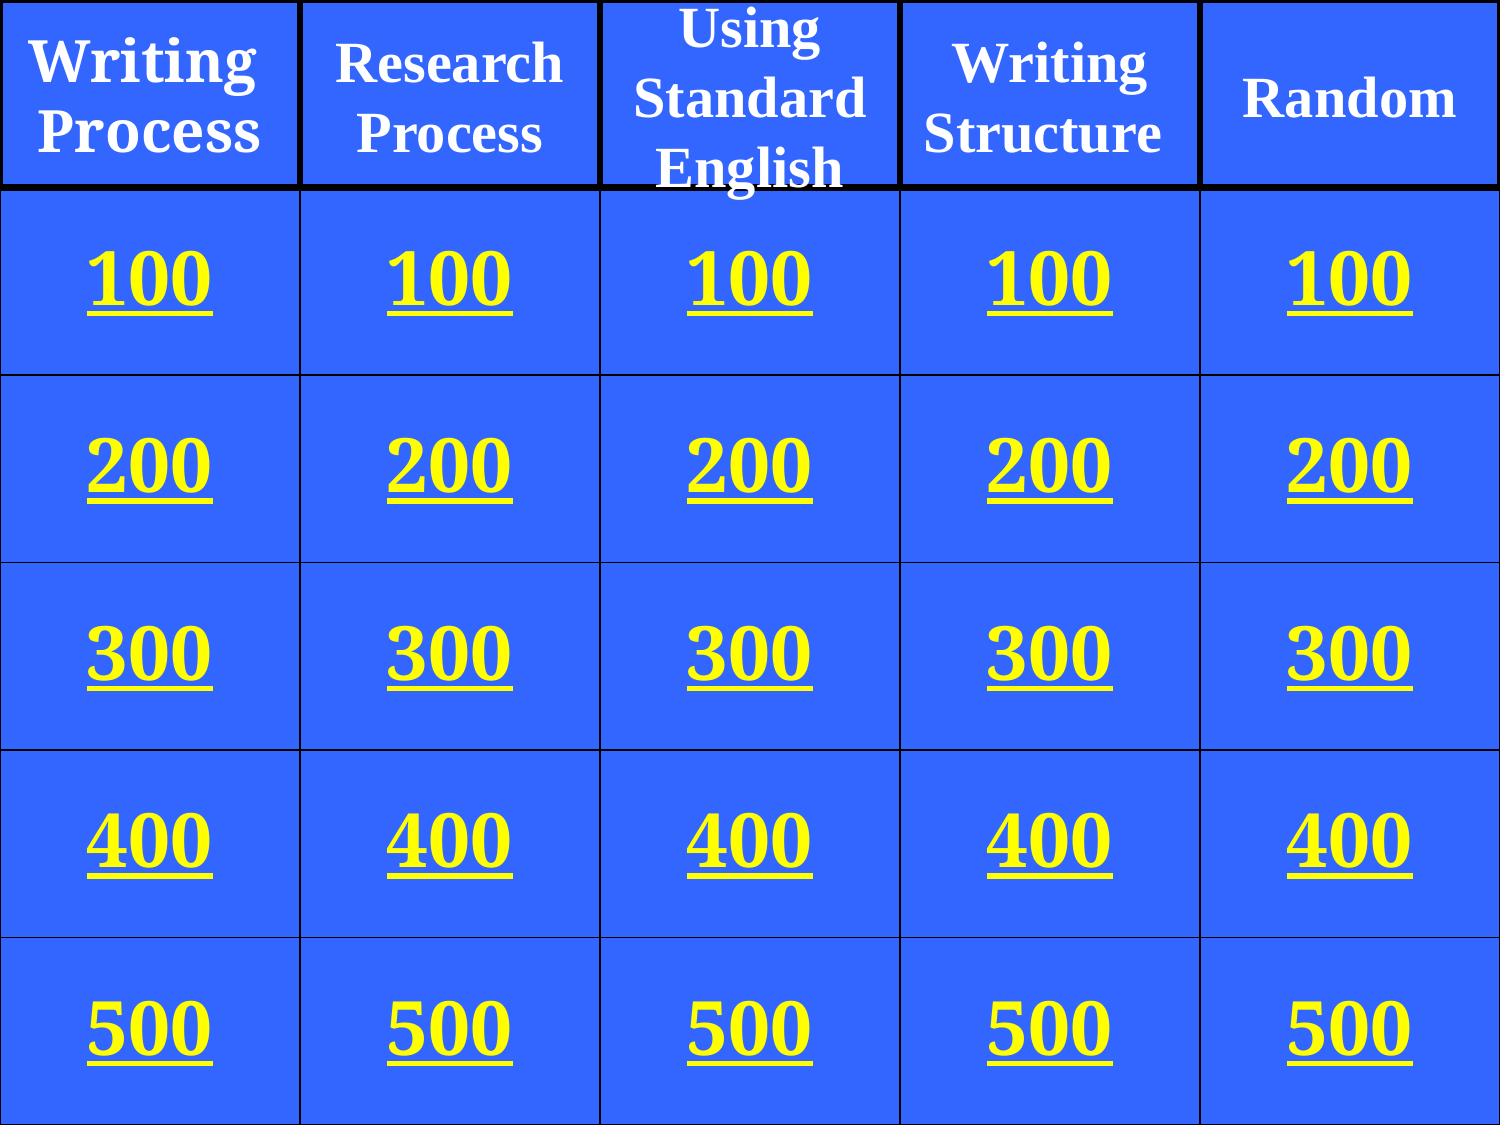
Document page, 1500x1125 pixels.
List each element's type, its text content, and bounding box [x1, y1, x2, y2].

text_box 300 [599, 562, 899, 750]
text_box Random [1199, 0, 1500, 188]
text_box 200 [599, 375, 899, 562]
text_box 100 [899, 188, 1199, 375]
text_box 200 [299, 375, 599, 562]
text_box 200 [899, 375, 1199, 562]
text_box Research Process [299, 0, 599, 188]
text_box 300 [0, 562, 299, 750]
text_box 400 [599, 750, 899, 937]
text_box 300 [1199, 562, 1500, 750]
text_box 100 [0, 188, 300, 376]
text_box 300 [899, 562, 1199, 750]
text_box Using Standard English [599, 0, 899, 188]
text_box 100 [300, 188, 599, 375]
text_box 500 [299, 937, 599, 1125]
text_box Writing Process [0, 0, 299, 188]
text_box 200 [0, 376, 299, 562]
text_box 200 [1199, 375, 1500, 562]
text_box 500 [1199, 937, 1500, 1125]
text_box 500 [899, 937, 1199, 1125]
text_box 100 [599, 188, 899, 375]
text_box 300 [299, 562, 599, 750]
text_box 400 [0, 750, 299, 937]
text_box 400 [1199, 750, 1500, 937]
text_box 500 [0, 937, 299, 1125]
text_box 100 [1199, 188, 1500, 375]
text_box 400 [299, 750, 599, 937]
text_box 400 [899, 750, 1199, 937]
text_box Writing Structure [899, 0, 1199, 188]
text_box 500 [599, 937, 899, 1125]
